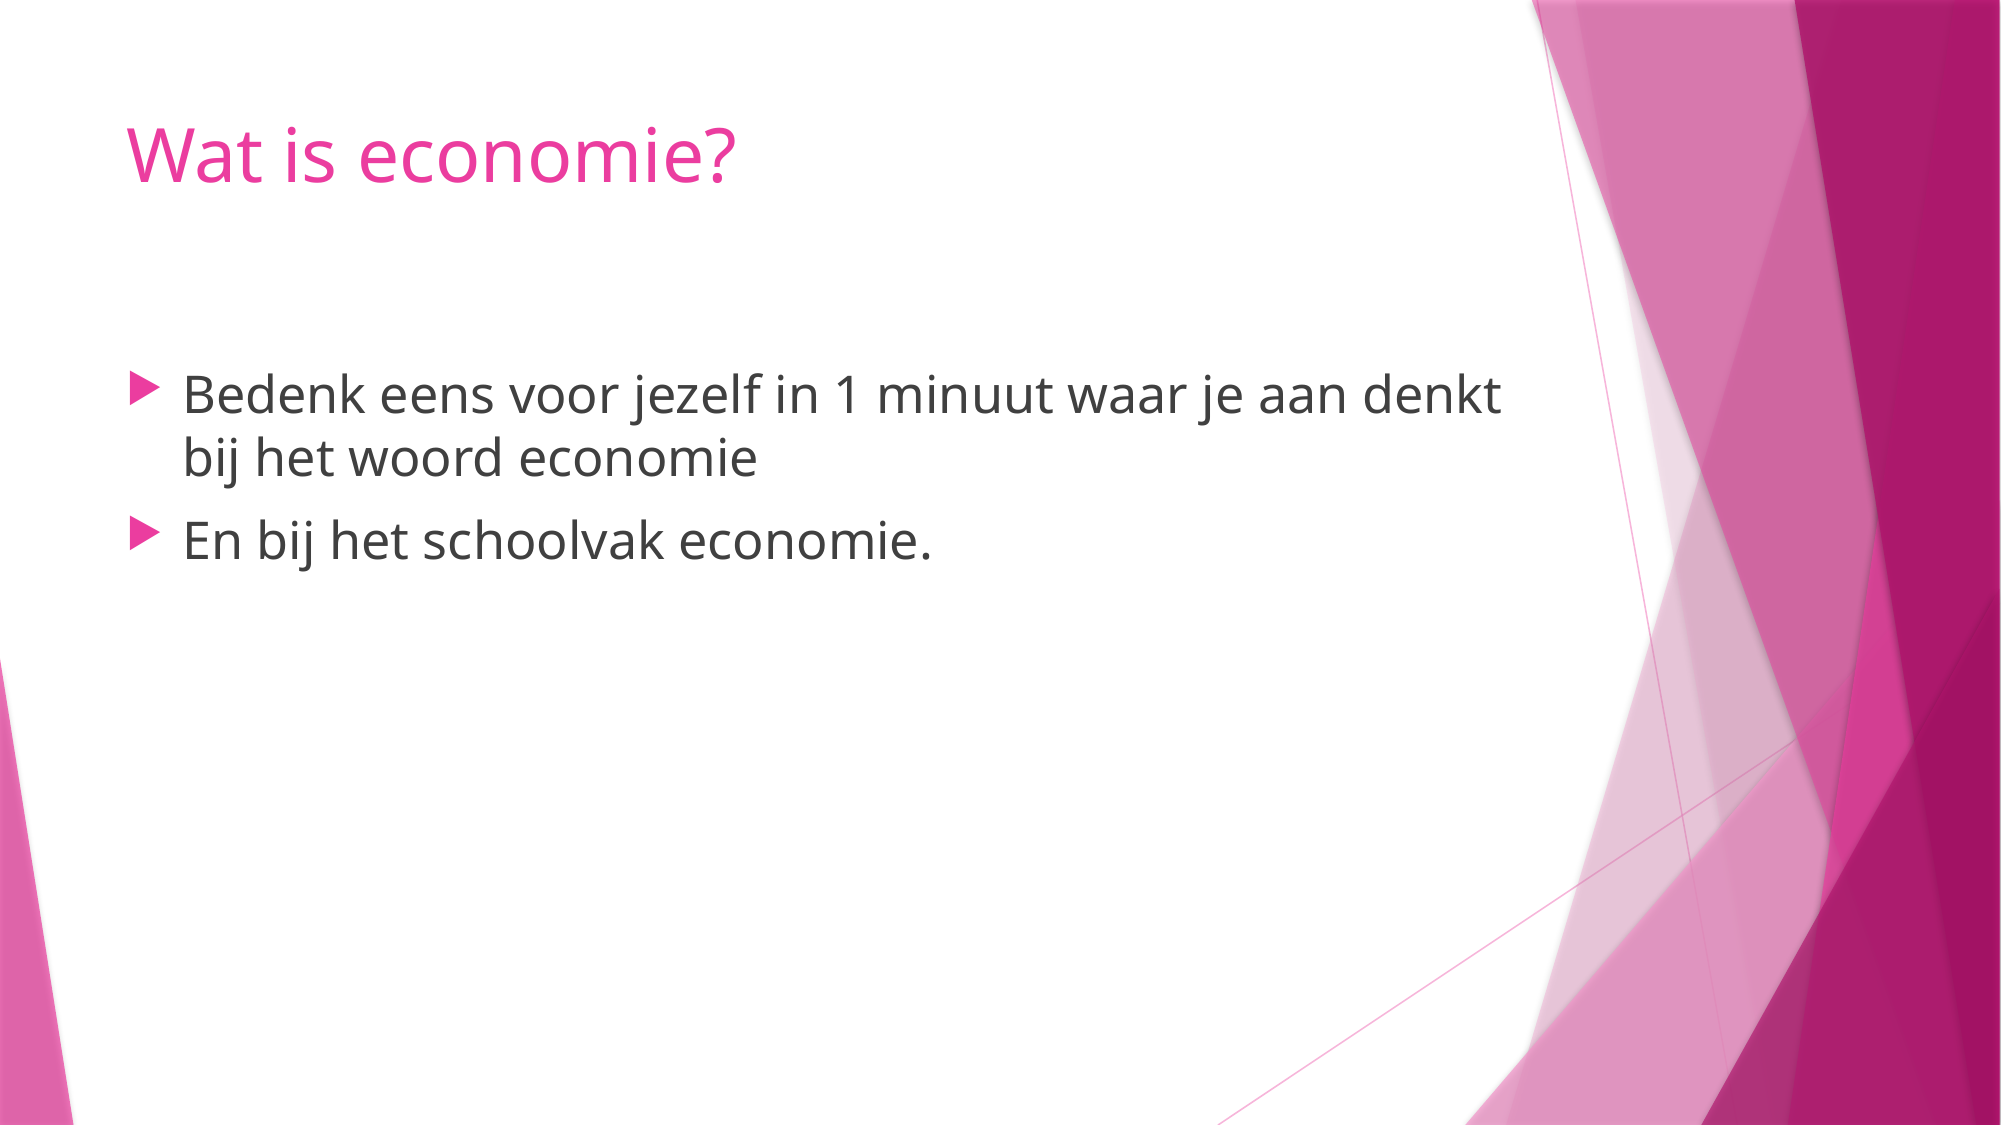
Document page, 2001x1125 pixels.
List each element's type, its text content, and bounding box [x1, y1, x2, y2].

list Bedenk eens voor jezelf in 1 minuut waar je aan denkt bij het woord economie En bij het schoolvak economie. [111, 354, 1522, 992]
title Wat is economie? [111, 99, 1522, 317]
